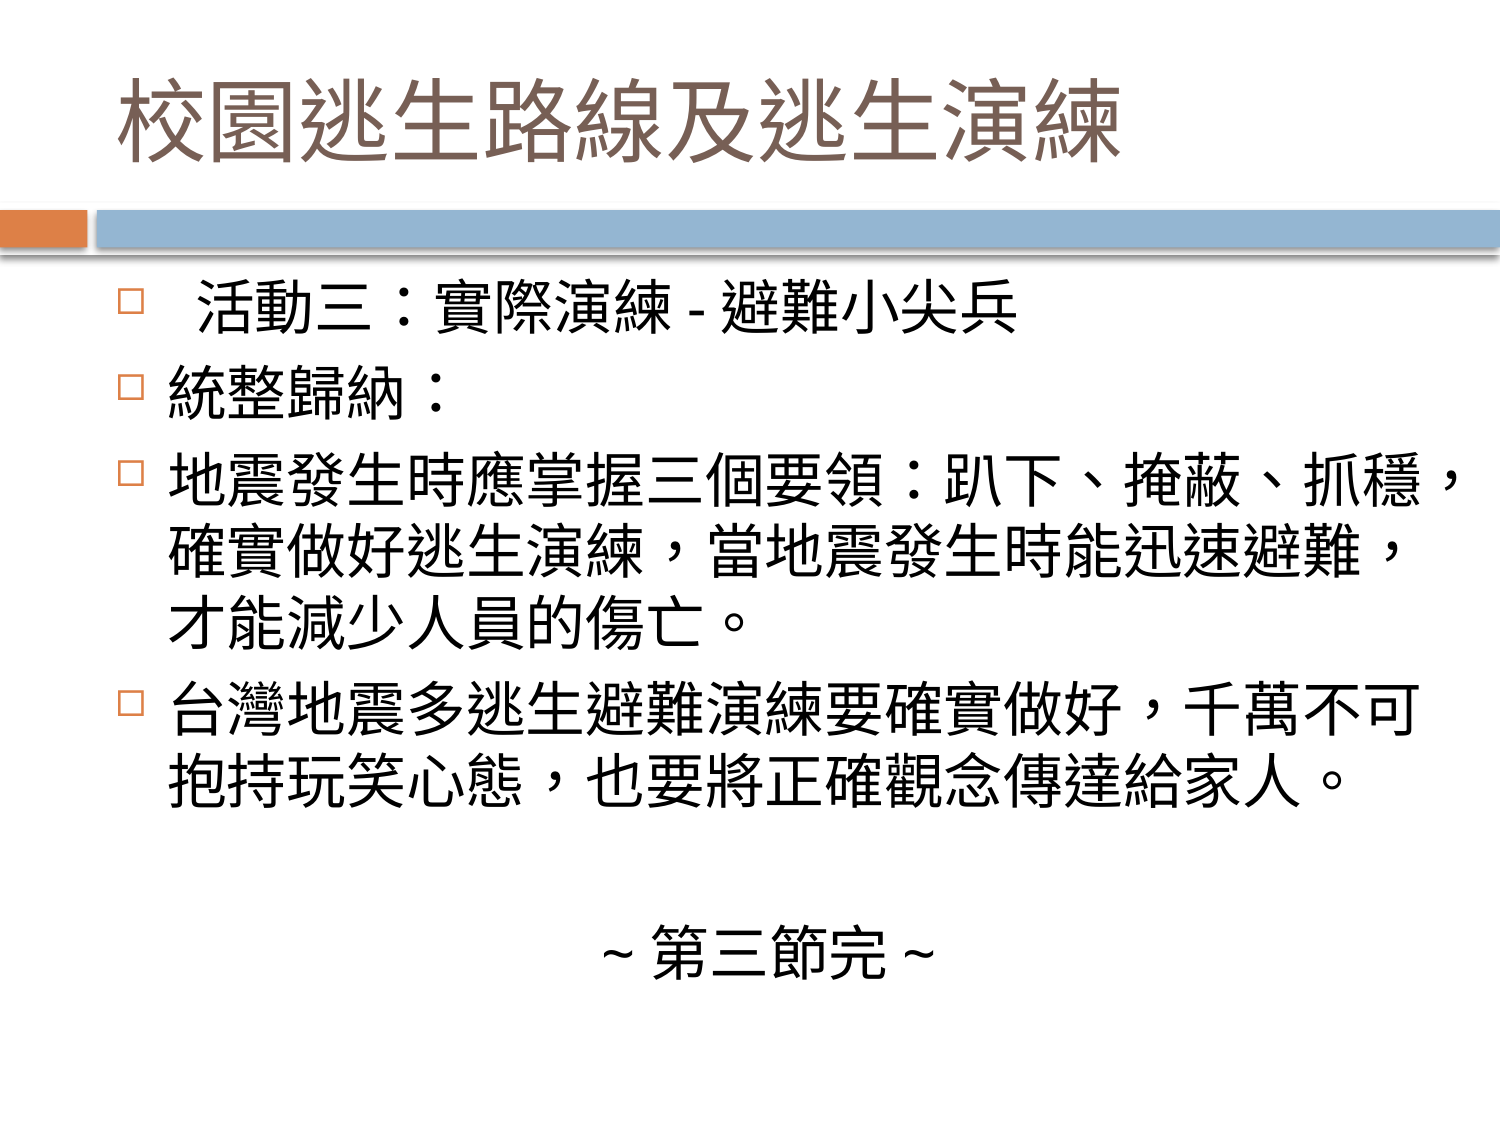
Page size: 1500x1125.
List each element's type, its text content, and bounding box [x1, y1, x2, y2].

list 活動三：實際演練-避難小尖兵 統整歸納： 地震發生時應掌握三個要領：趴下、掩蔽、抓穩，確實做好逃生演練，當地震發生時能迅速避難，才能減少人員的傷亡。 台灣地震多逃生避難演練要確實做好，千萬不可抱持玩笑心態，也要將正確觀念傳達給家人。 ~第三節完~ [100, 262, 1438, 1000]
title 校園逃生路線及逃生演練 [100, 37, 1438, 200]
